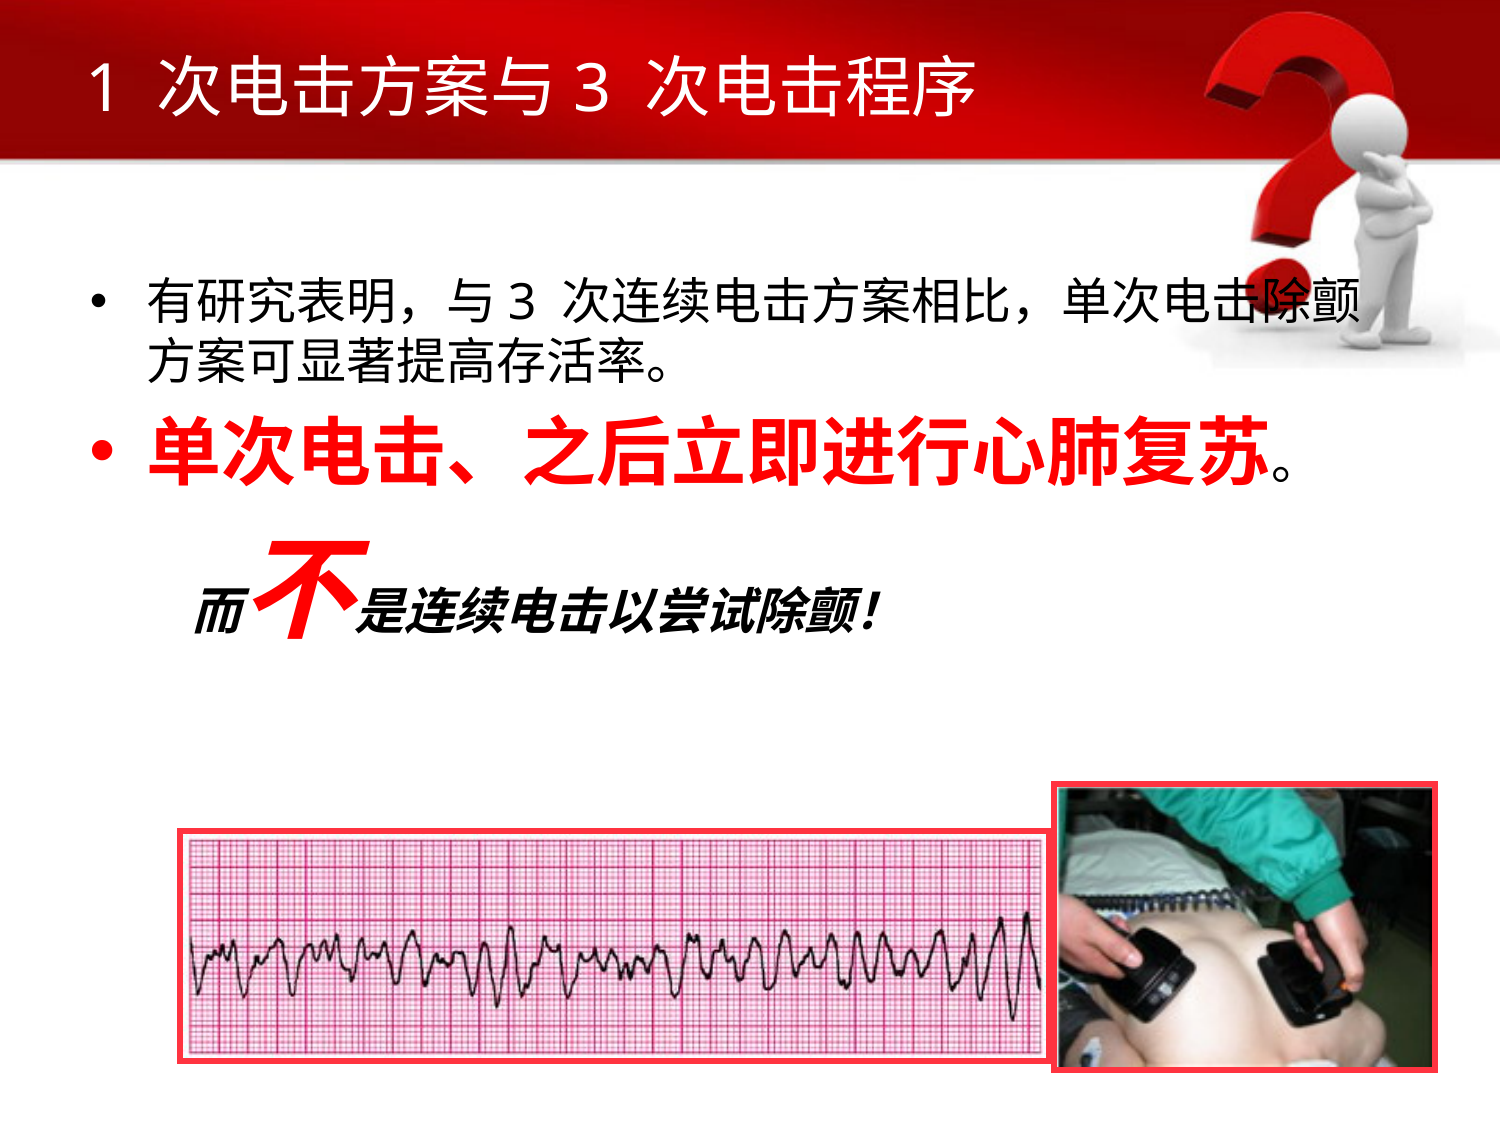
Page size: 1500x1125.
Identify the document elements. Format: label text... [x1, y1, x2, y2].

title 1 次电击方案与3 次电击程序 [70, 31, 1421, 139]
picture [0, 0, 1500, 1125]
text_box 有研究表明，与3 次连续电击方案相比，单次电击除颤方案可显著提高存活率。 单次电击、之后立即进行心肺复苏。 而不是连续电击以尝试除颤！ [74, 262, 1425, 1005]
